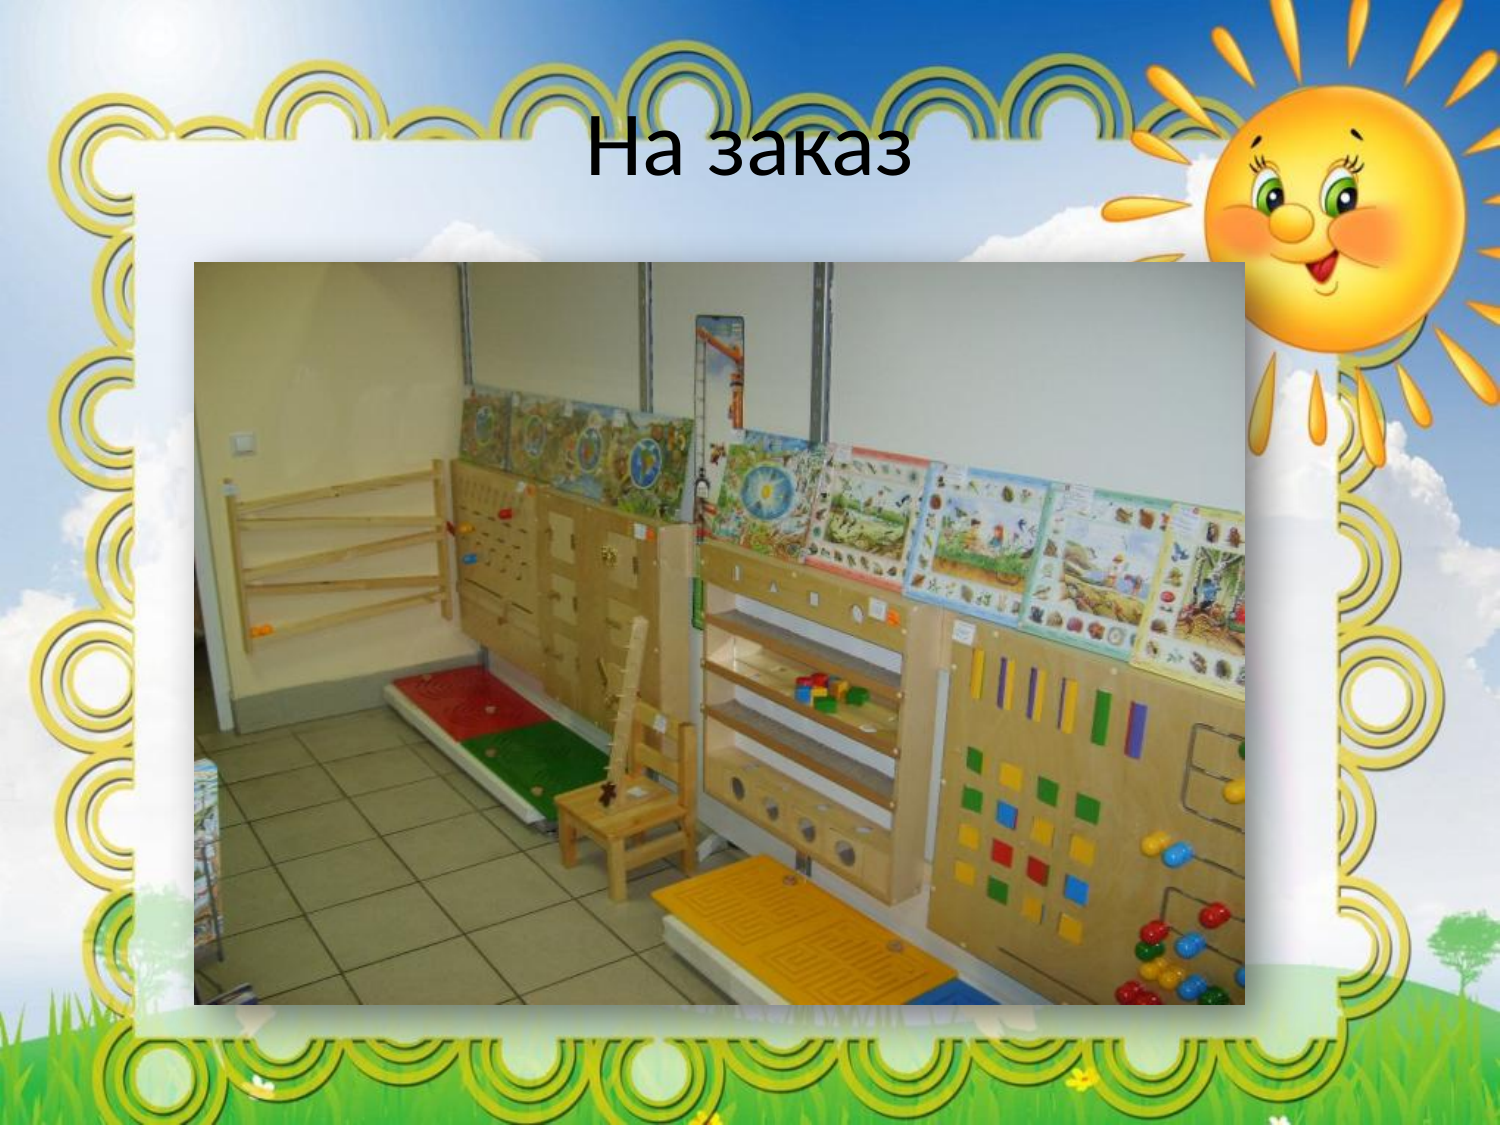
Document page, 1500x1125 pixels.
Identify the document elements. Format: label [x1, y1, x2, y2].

list [194, 262, 1246, 1006]
picture [0, 0, 1500, 1125]
